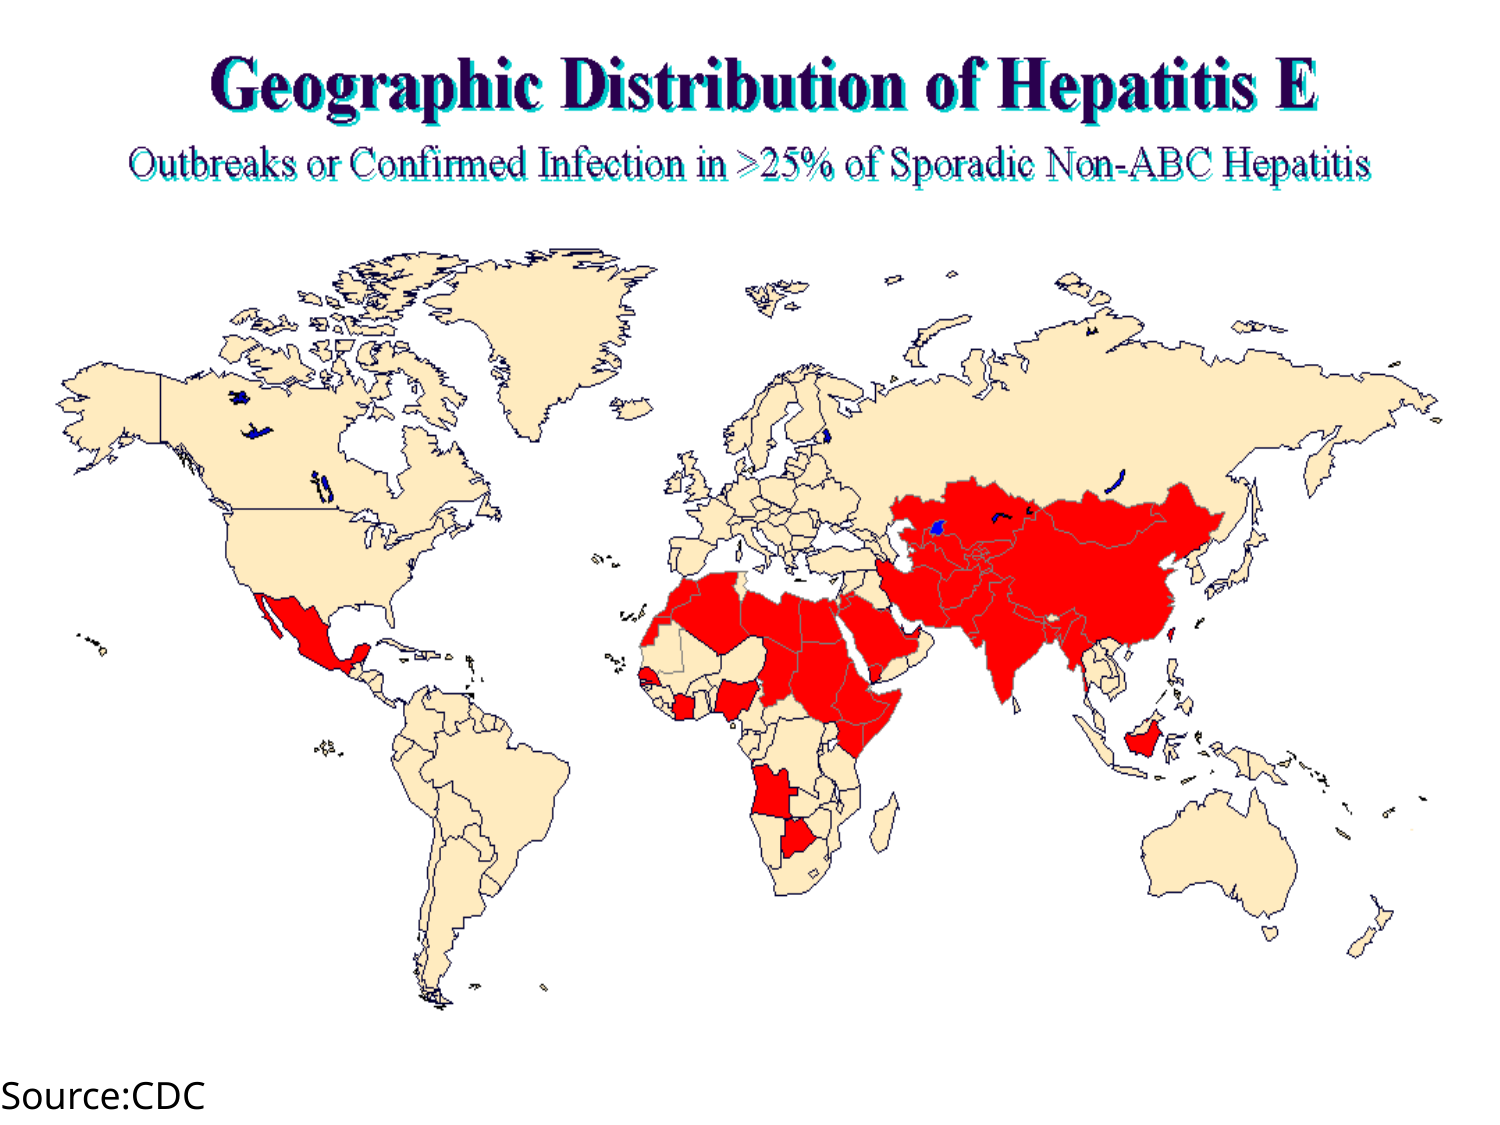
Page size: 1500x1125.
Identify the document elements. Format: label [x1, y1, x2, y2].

text_box [0, 0, 1500, 1125]
